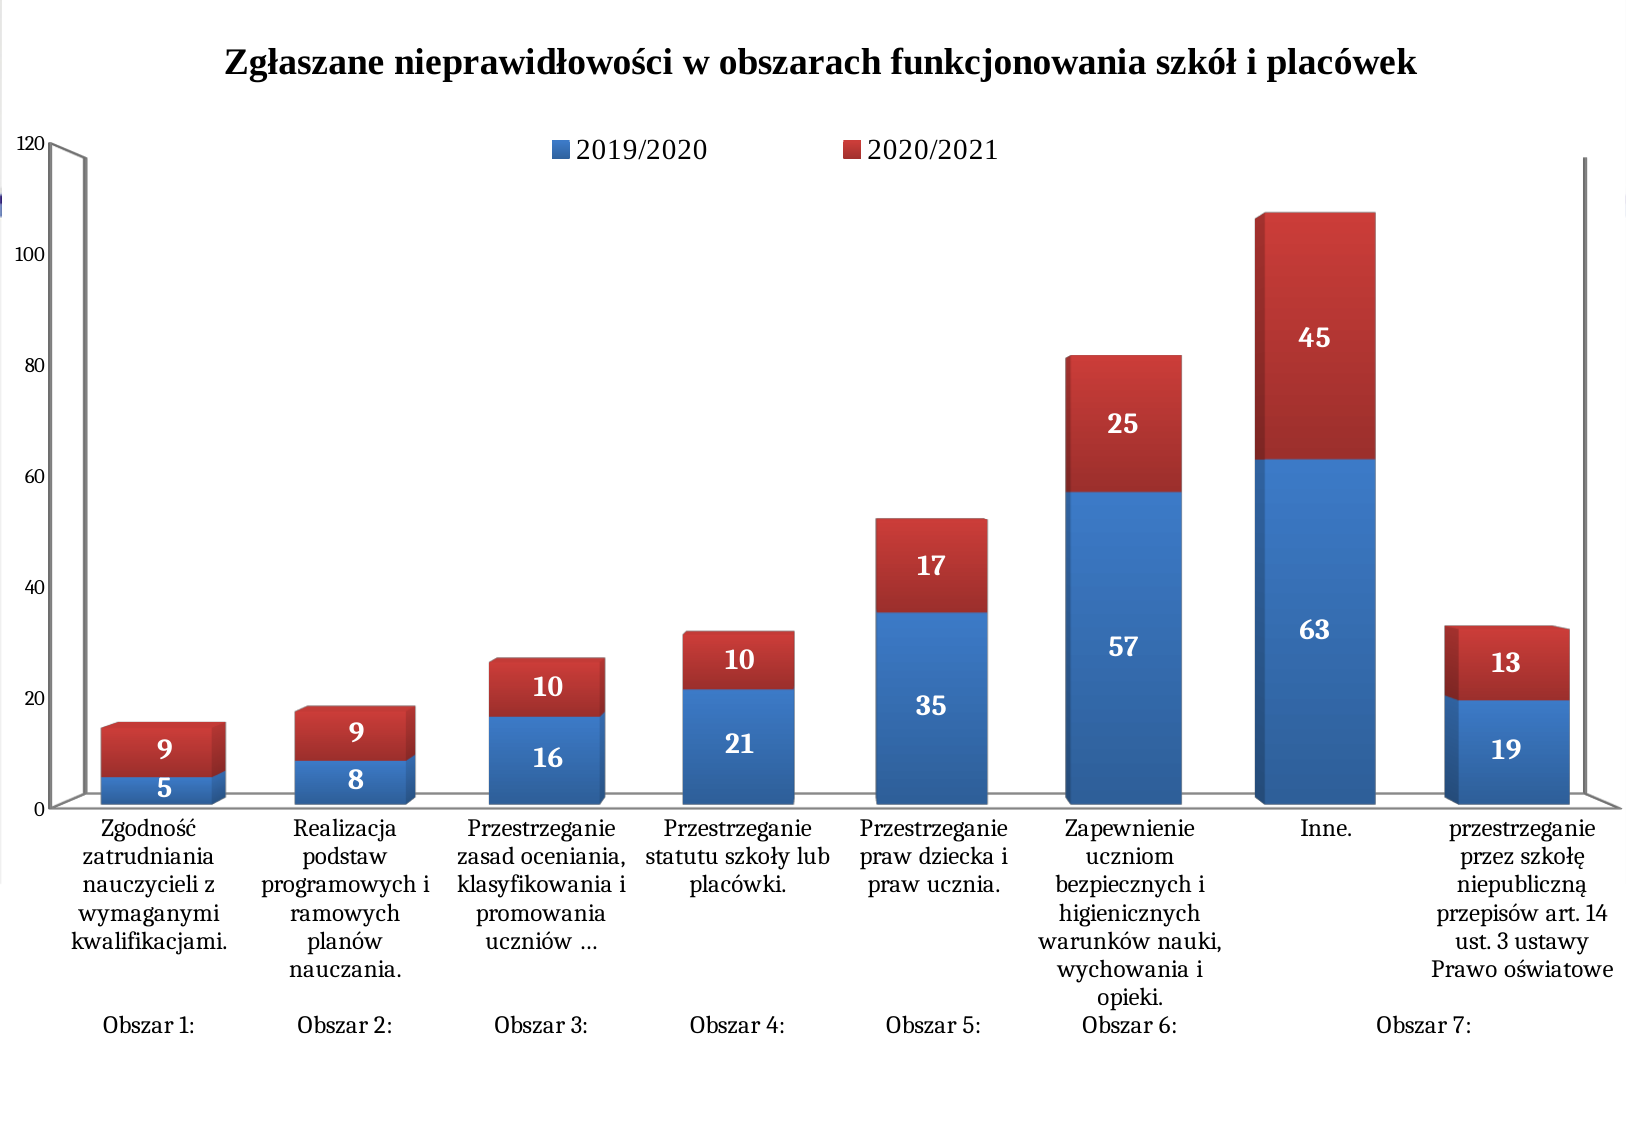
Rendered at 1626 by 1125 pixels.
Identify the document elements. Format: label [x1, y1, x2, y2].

picture [0, 0, 1626, 1125]
chart [1, 0, 1625, 1103]
